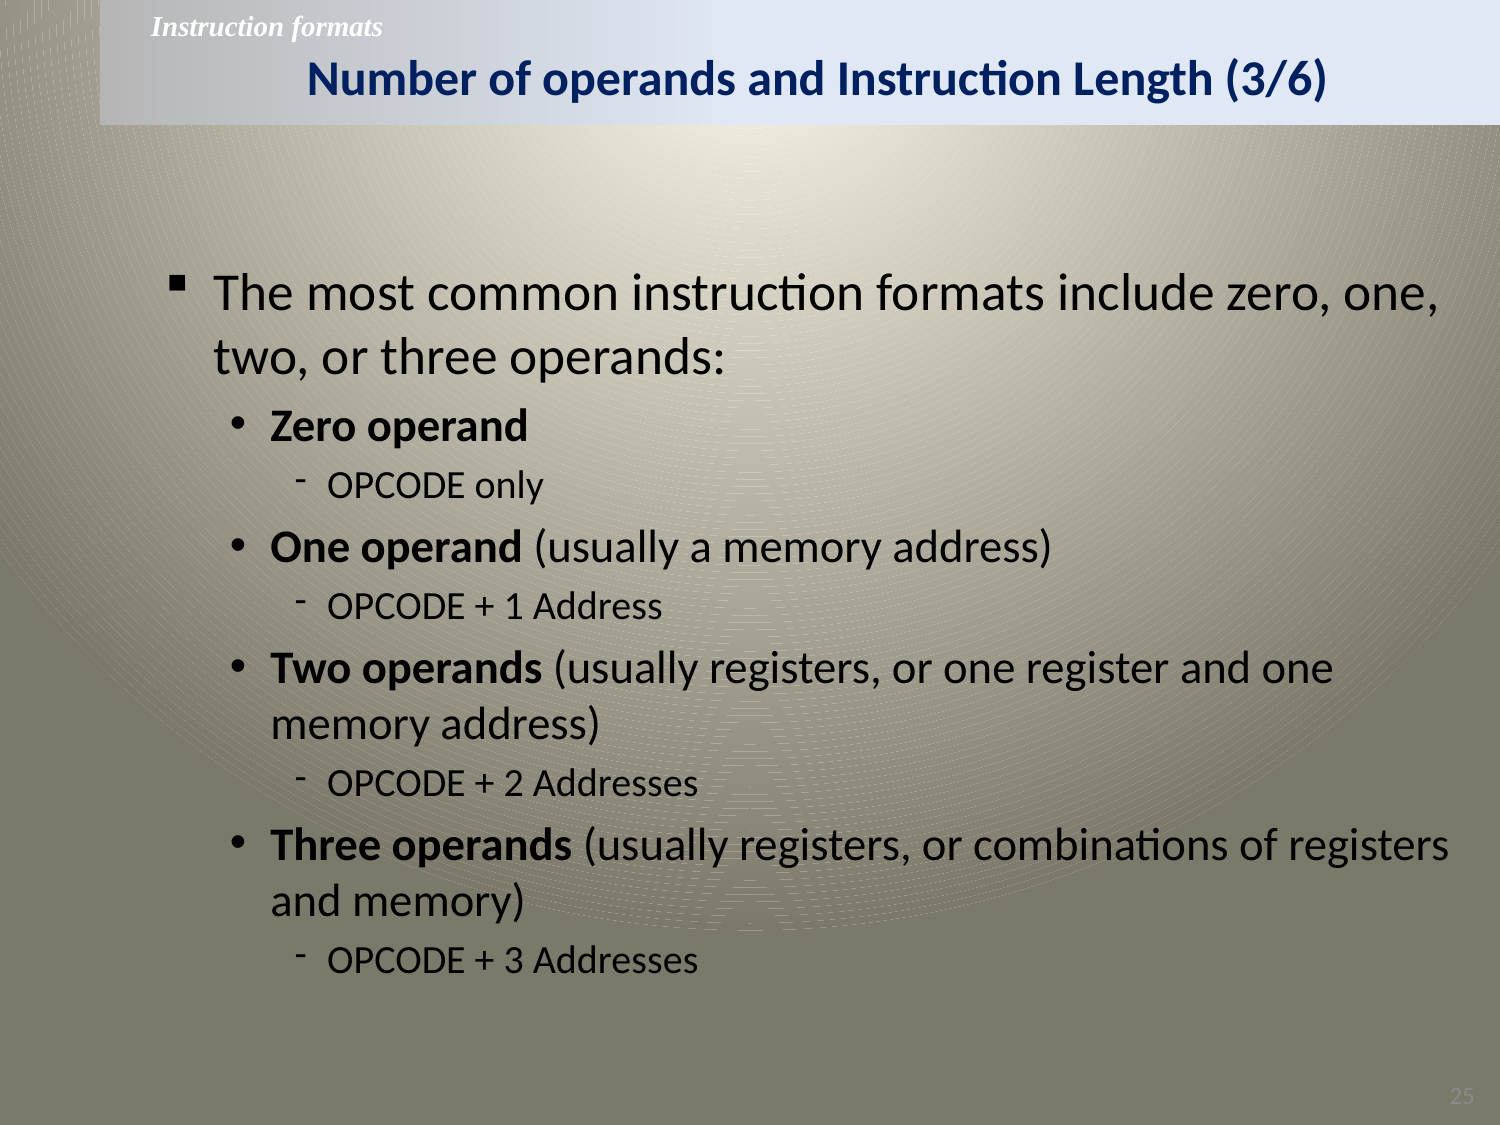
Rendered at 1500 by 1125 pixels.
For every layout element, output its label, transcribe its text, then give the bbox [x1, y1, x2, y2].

list The most common instruction formats include zero, one, two, or three operands: Zero operand OPCODE only One operand (usually a memory address) OPCODE + 1 Address Two operands (usually registers, or one register and one memory address) OPCODE + 2 Addresses Three operands (usually registers, or combinations of registers and memory) OPCODE + 3 Addresses [150, 249, 1488, 993]
title Number of operands and Instruction Length (3/6) [135, 37, 1500, 113]
list Instruction formats [135, 0, 625, 50]
